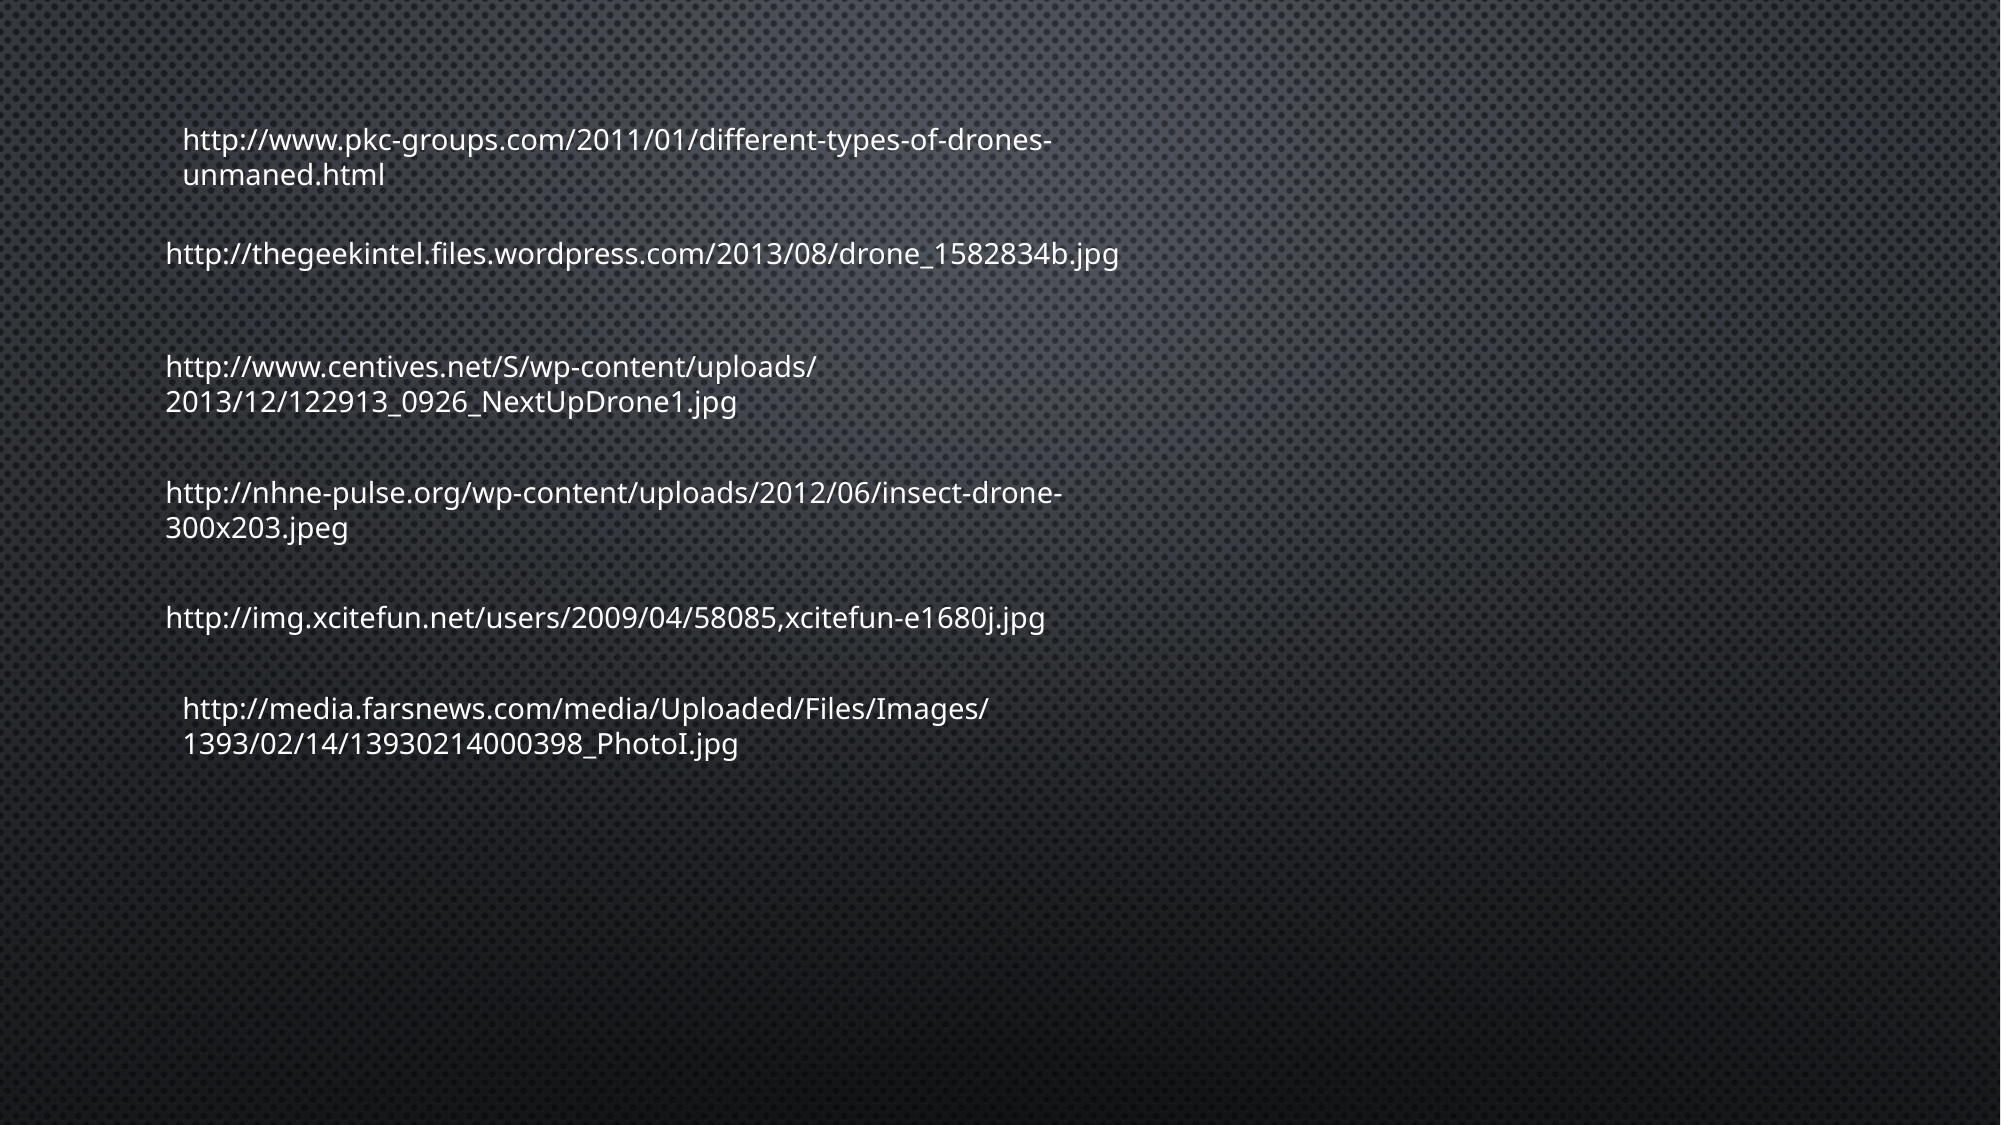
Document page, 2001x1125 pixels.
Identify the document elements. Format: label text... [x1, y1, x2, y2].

text_box http://www.pkc-groups.com/2011/01/different-types-of-drones-unmaned.html [167, 113, 1168, 199]
text_box http://nhne-pulse.org/wp-content/uploads/2012/06/insect-drone-300x203.jpeg [150, 466, 1151, 552]
text_box http://img.xcitefun.net/users/2009/04/58085,xcitefun-e1680j.jpg [150, 592, 1151, 643]
text_box http://thegeekintel.files.wordpress.com/2013/08/drone_1582834b.jpg [150, 227, 1151, 278]
text_box http://media.farsnews.com/media/Uploaded/Files/Images/1393/02/14/13930214000398_PhotoI.jpg [167, 682, 1168, 768]
text_box http://www.centives.net/S/wp-content/uploads/2013/12/122913_0926_NextUpDrone1.jpg [150, 341, 1151, 426]
